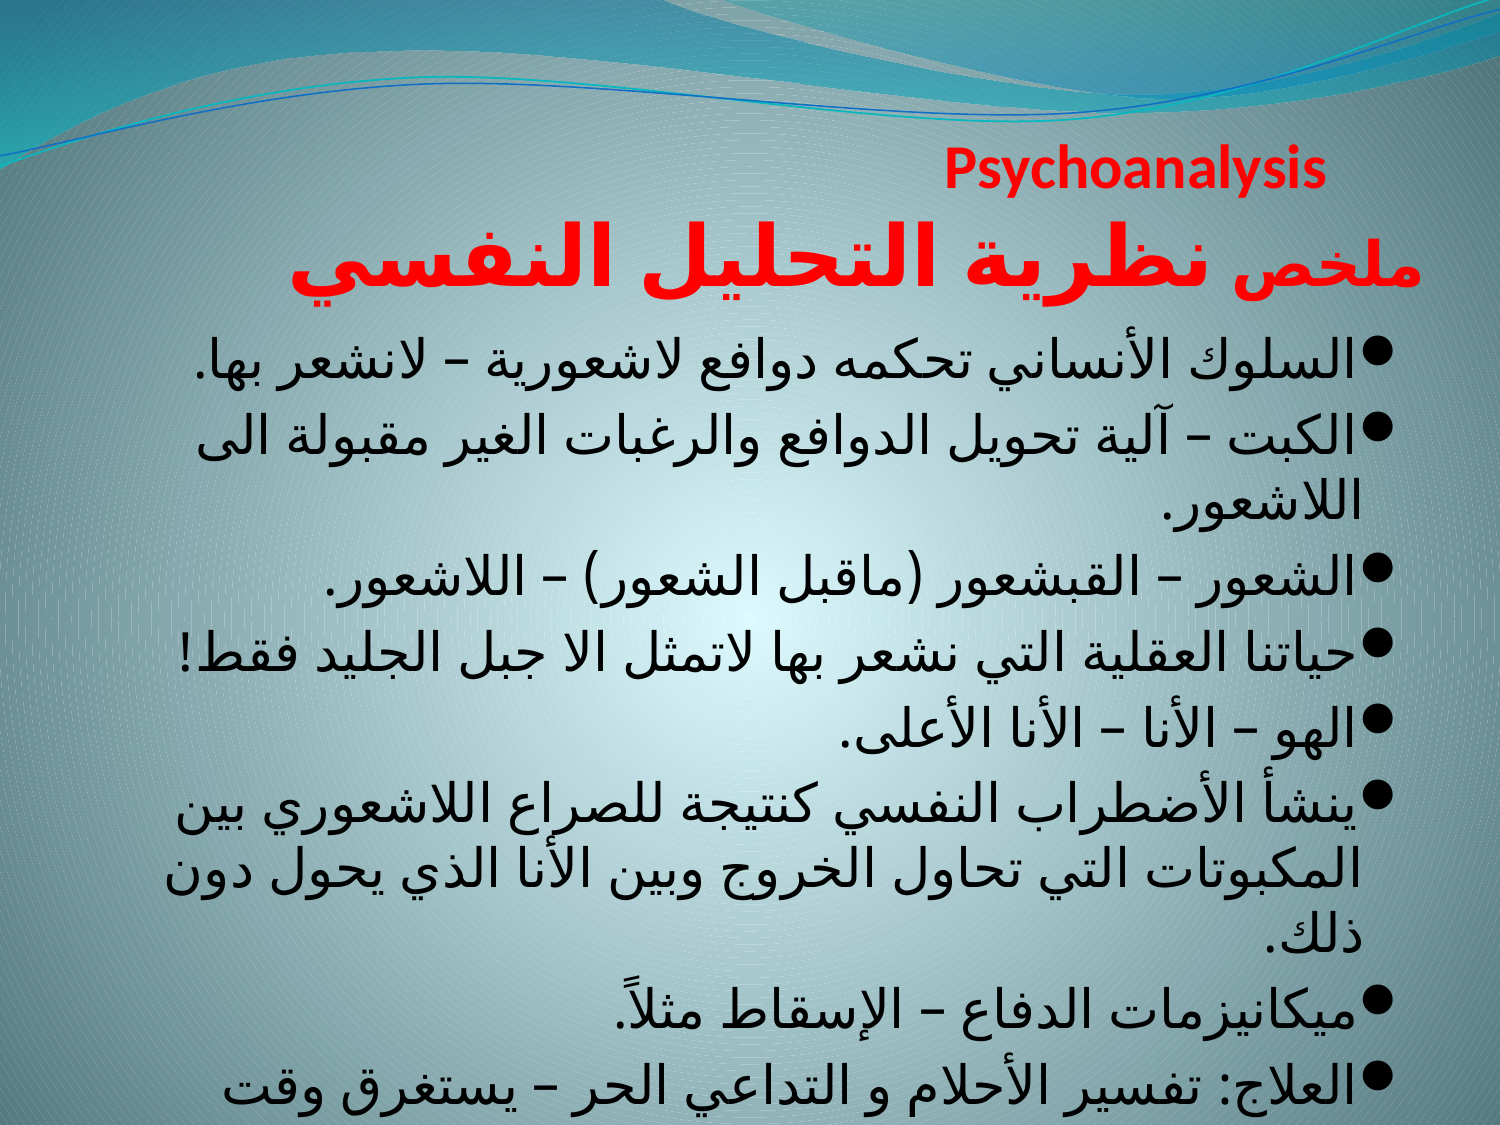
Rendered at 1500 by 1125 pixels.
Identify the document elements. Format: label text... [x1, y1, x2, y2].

title Psychoanalysis ملخص نظرية التحليل النفسي [75, 115, 1425, 303]
list السلوك الأنساني تحكمه دوافع لاشعورية – لانشعر بها. الكبت – آلية تحويل الدوافع والرغبات الغير مقبولة الى اللاشعور. الشعور – القبشعور (ماقبل الشعور) – اللاشعور. حياتنا العقلية التي نشعر بها لاتمثل الا جبل الجليد فقط! الهو – الأنا – الأنا الأعلى. ينشأ الأضطراب النفسي كنتيجة للصراع اللاشعوري بين المكبوتات التي تحاول الخروج وبين الأنا الذي يحول دون ذلك. ميكانيزمات الدفاع – الإسقاط مثلاً. العلاج: تفسير الأحلام و التداعي الحر – يستغرق وقت طويل وجهد. [75, 317, 1425, 1038]
